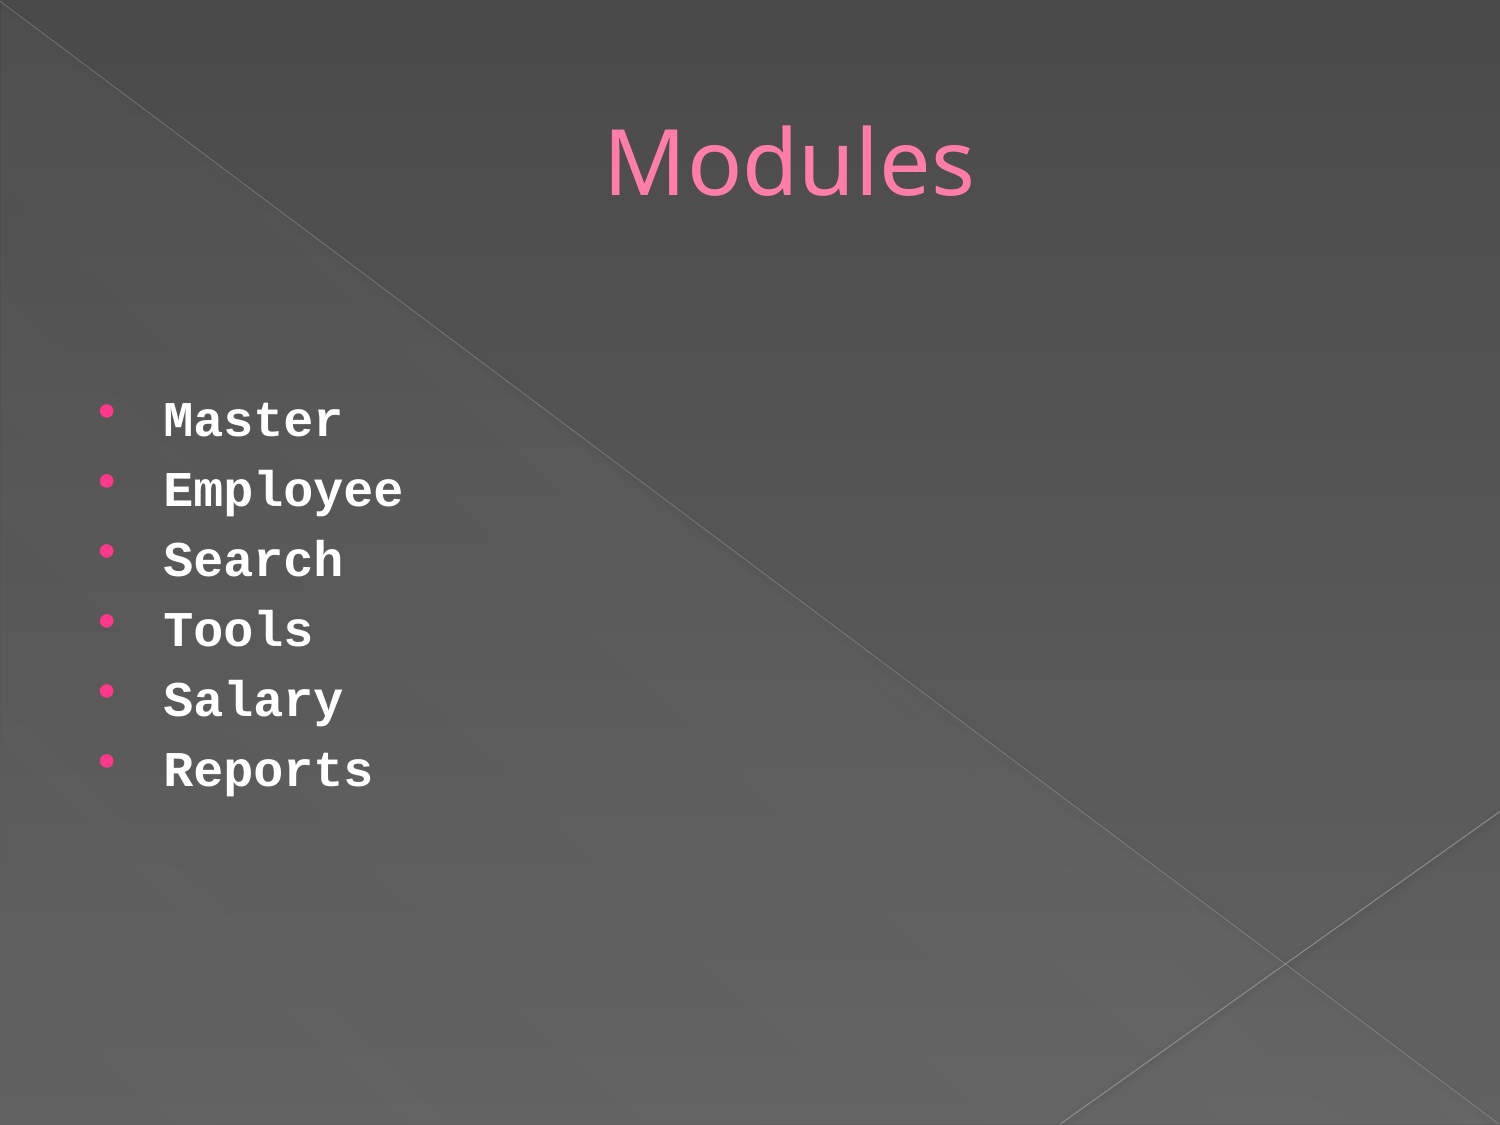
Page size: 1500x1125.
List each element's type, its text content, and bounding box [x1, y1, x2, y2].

title Modules [75, 43, 1425, 274]
list Master Employee Search Tools Salary Reports [75, 308, 1425, 1059]
